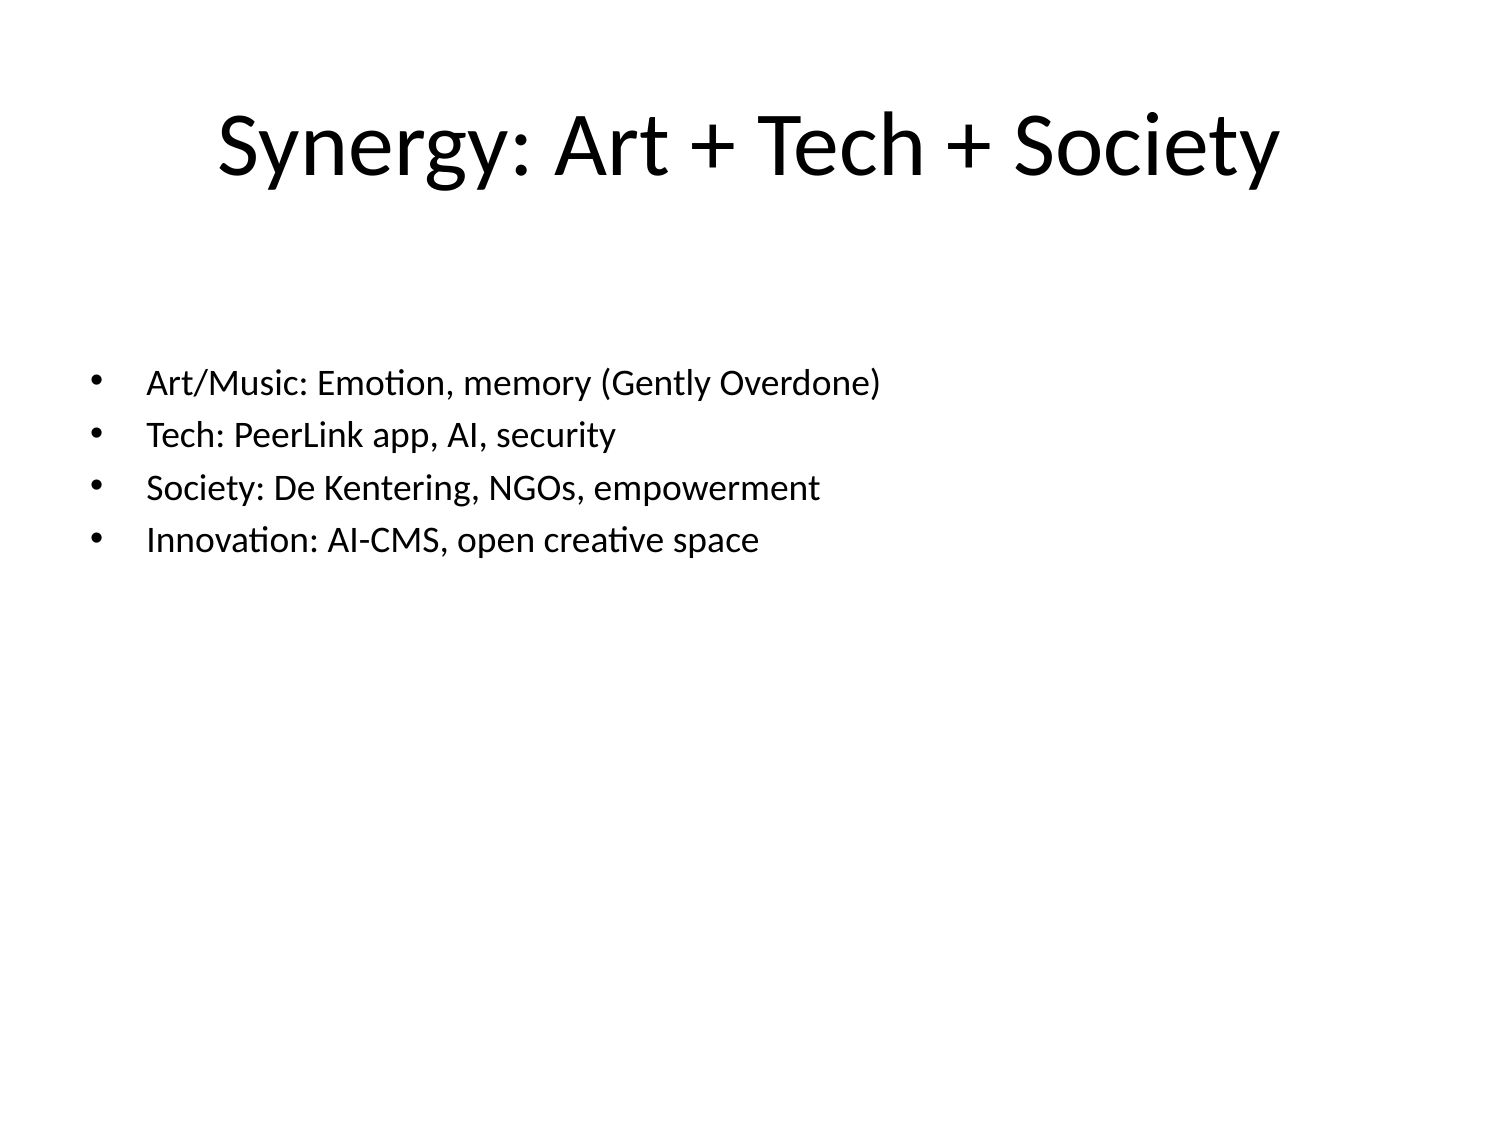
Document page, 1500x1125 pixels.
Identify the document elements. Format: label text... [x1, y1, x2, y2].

list Art/Music: Emotion, memory (Gently Overdone) Tech: PeerLink app, AI, security Society: De Kentering, NGOs, empowerment Innovation: AI-CMS, open creative space [75, 262, 1425, 1005]
title Synergy: Art + Tech + Society [75, 45, 1425, 233]
